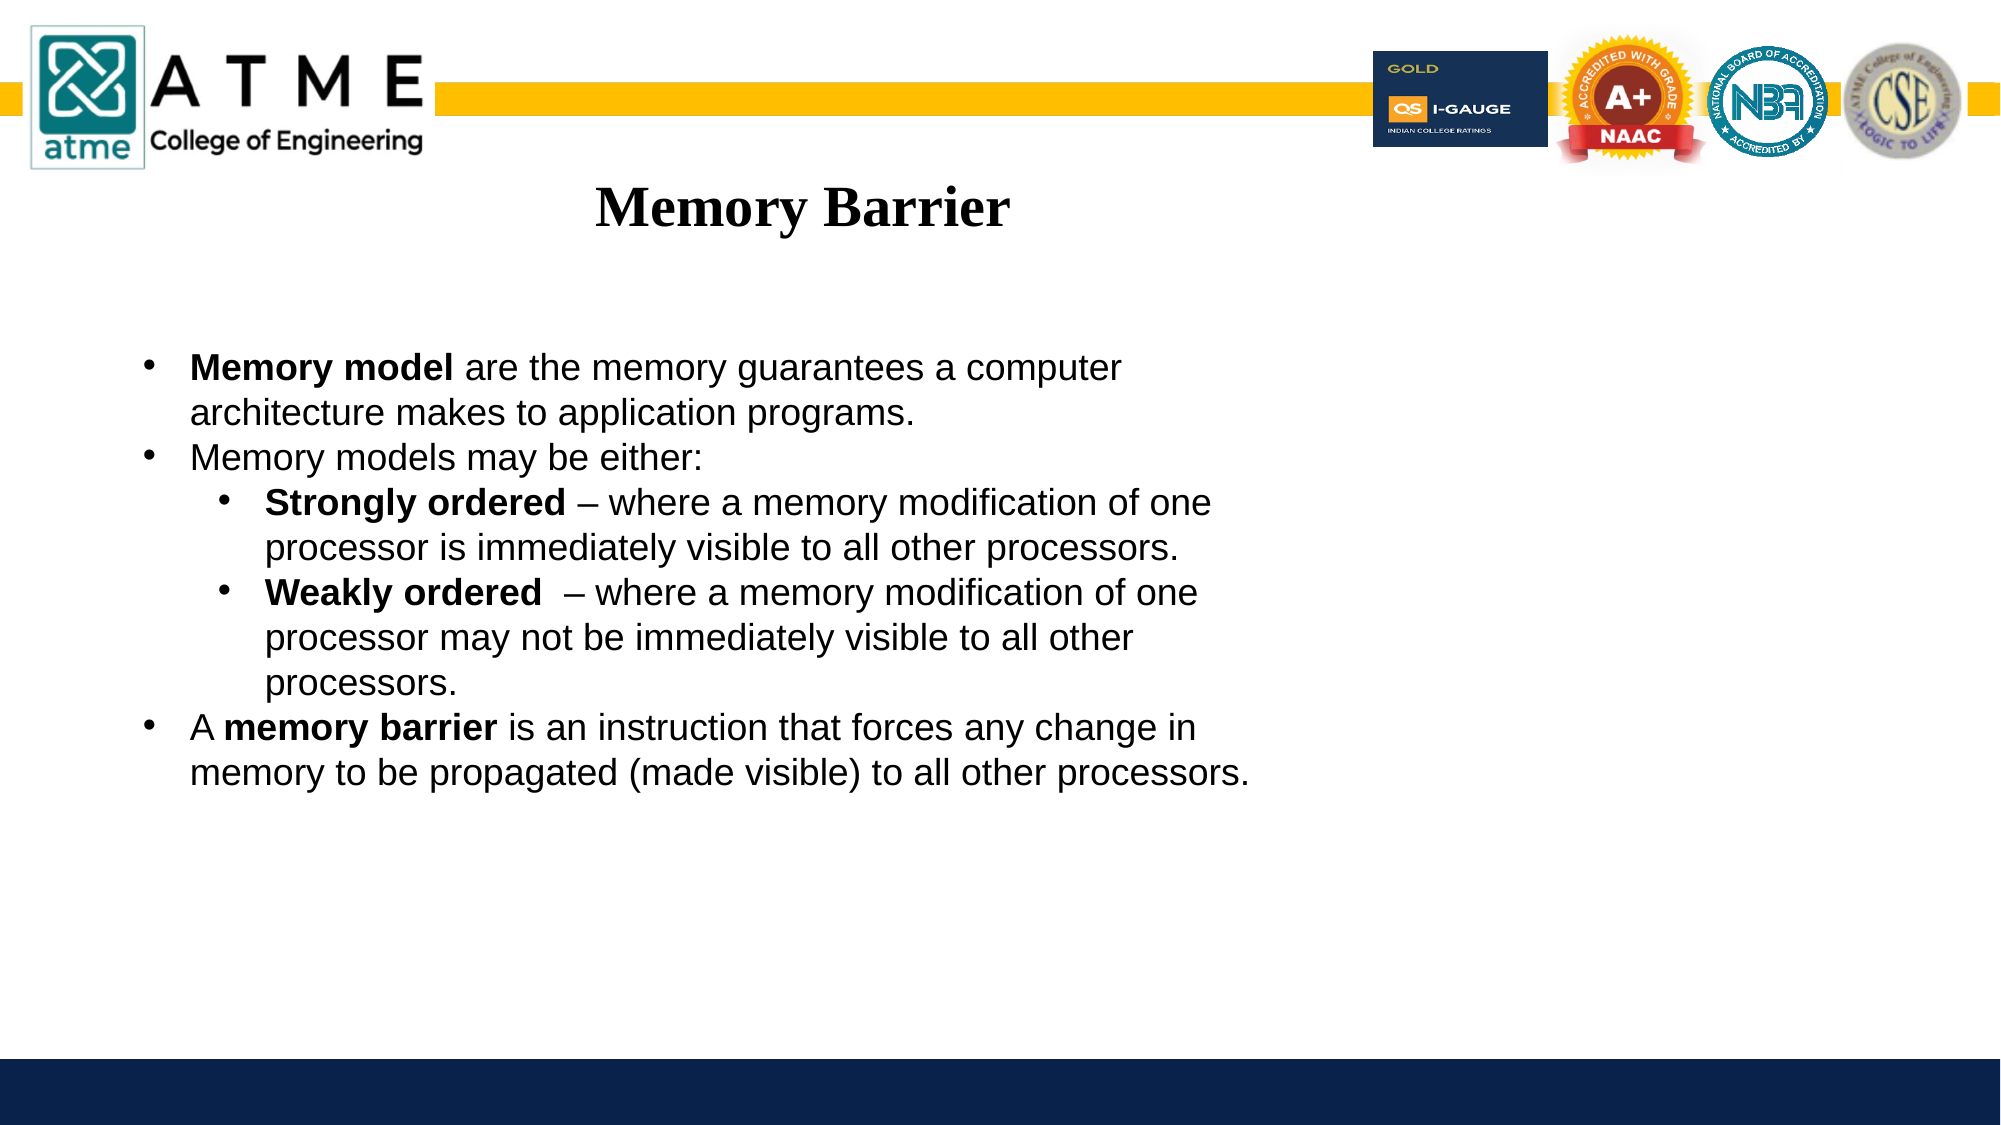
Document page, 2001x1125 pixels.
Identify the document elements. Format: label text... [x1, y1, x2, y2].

picture [1373, 20, 1828, 180]
picture [1840, 26, 1968, 176]
title Memory Barrier [128, 160, 1479, 255]
picture [22, 15, 435, 178]
list Memory model are the memory guarantees a computer architecture makes to application programs. Memory models may be either: Strongly ordered – where a memory modification of one processor is immediately visible to all other processors. Weakly ordered – where a memory modification of one processor may not be immediately visible to all other processors. A memory barrier is an instruction that forces any change in memory to be propagated (made visible) to all other processors. [128, 335, 1304, 1089]
picture [0, 1059, 2001, 1125]
